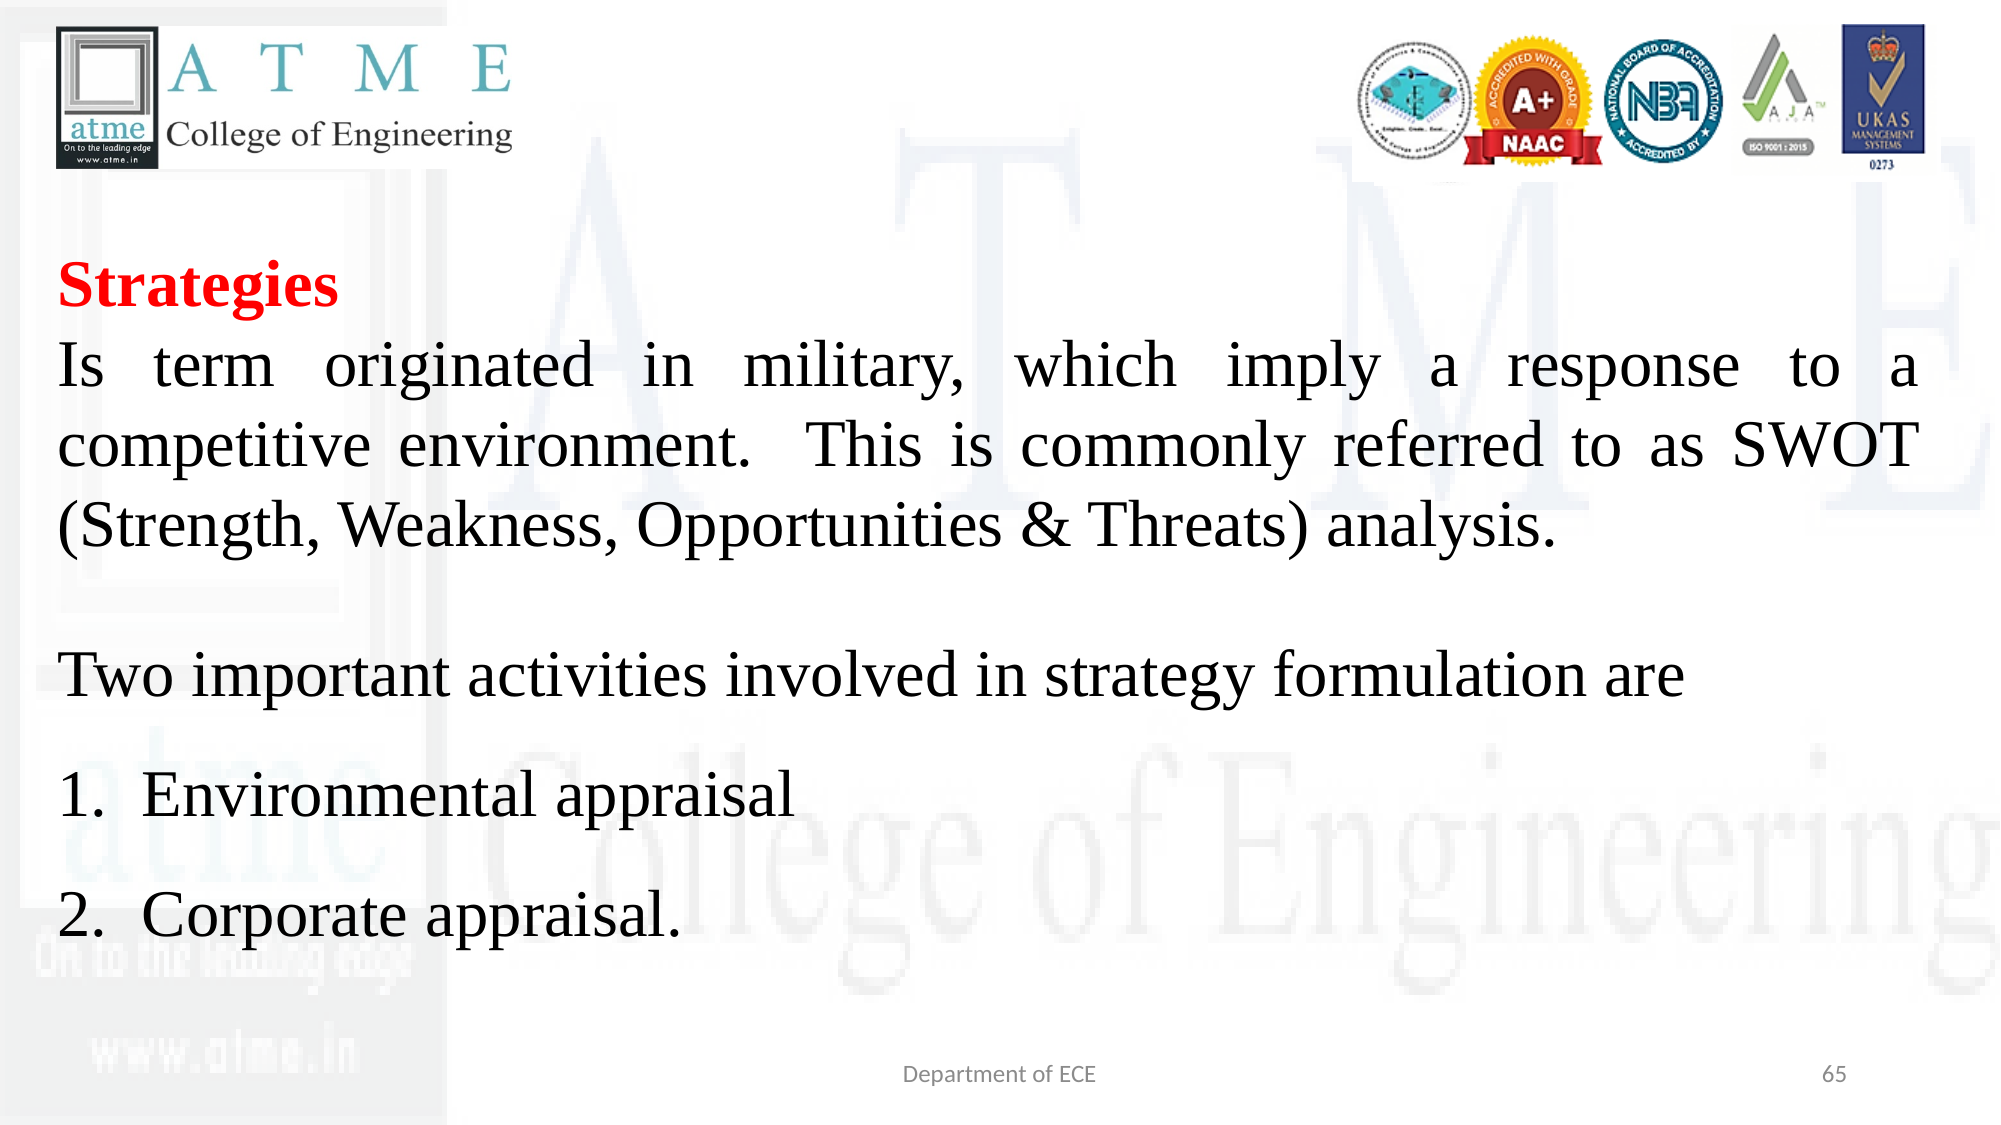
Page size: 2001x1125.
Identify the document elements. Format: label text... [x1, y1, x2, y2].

picture [1352, 24, 1941, 186]
text_box Strategies Is term originated in military, which imply a response to a competitive environment. This is commonly referred to as SWOT (Strength, Weakness, Opportunities & Threats) analysis. Two important activities involved in strategy formulation are Environmental appraisal Corporate appraisal. [42, 192, 1938, 957]
footer Department of ECE [662, 1042, 1338, 1103]
picture [56, 26, 512, 169]
slide_number 65 [1412, 1042, 1863, 1103]
